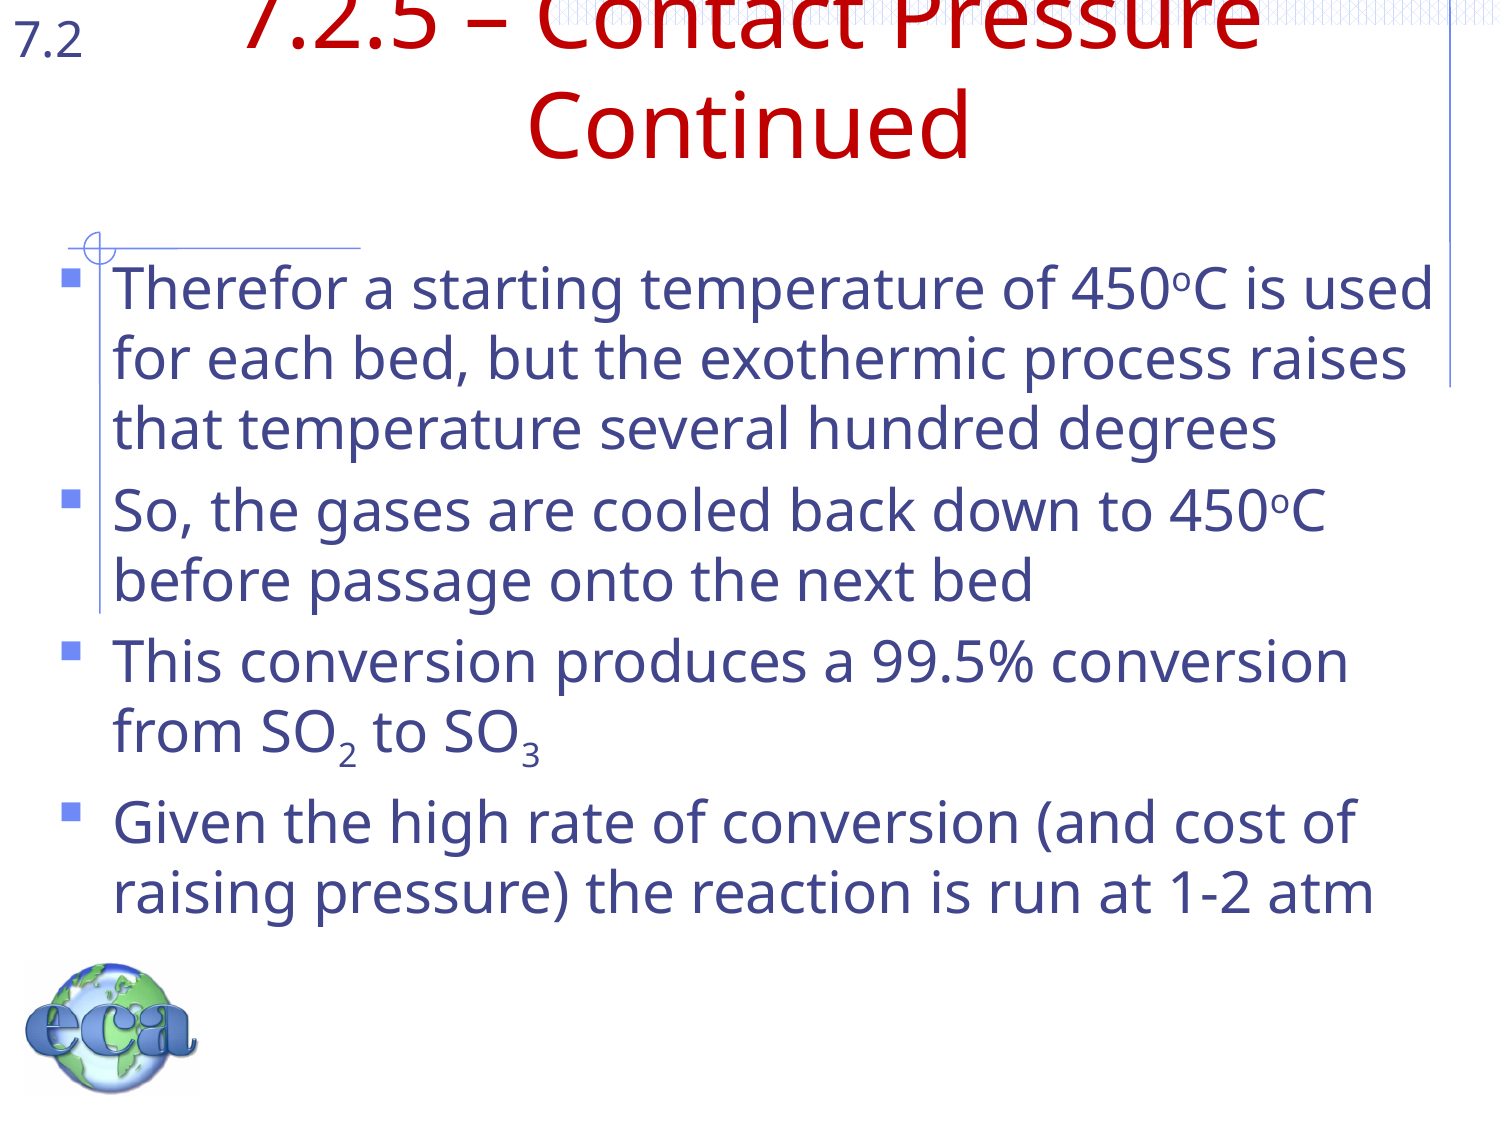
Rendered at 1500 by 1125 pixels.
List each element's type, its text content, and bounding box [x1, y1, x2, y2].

picture [23, 960, 200, 1096]
title 7.2.5 – Contact Pressure Continued [17, 49, 1483, 185]
list Therefor a starting temperature of 450oC is used for each bed, but the exothermic process raises that temperature several hundred degrees So, the gases are cooled back down to 450oC before passage onto the next bed This conversion produces a 99.5% conversion from SO2 to SO3 Given the high rate of conversion (and cost of raising pressure) the reaction is run at 1-2 atm [41, 243, 1471, 965]
